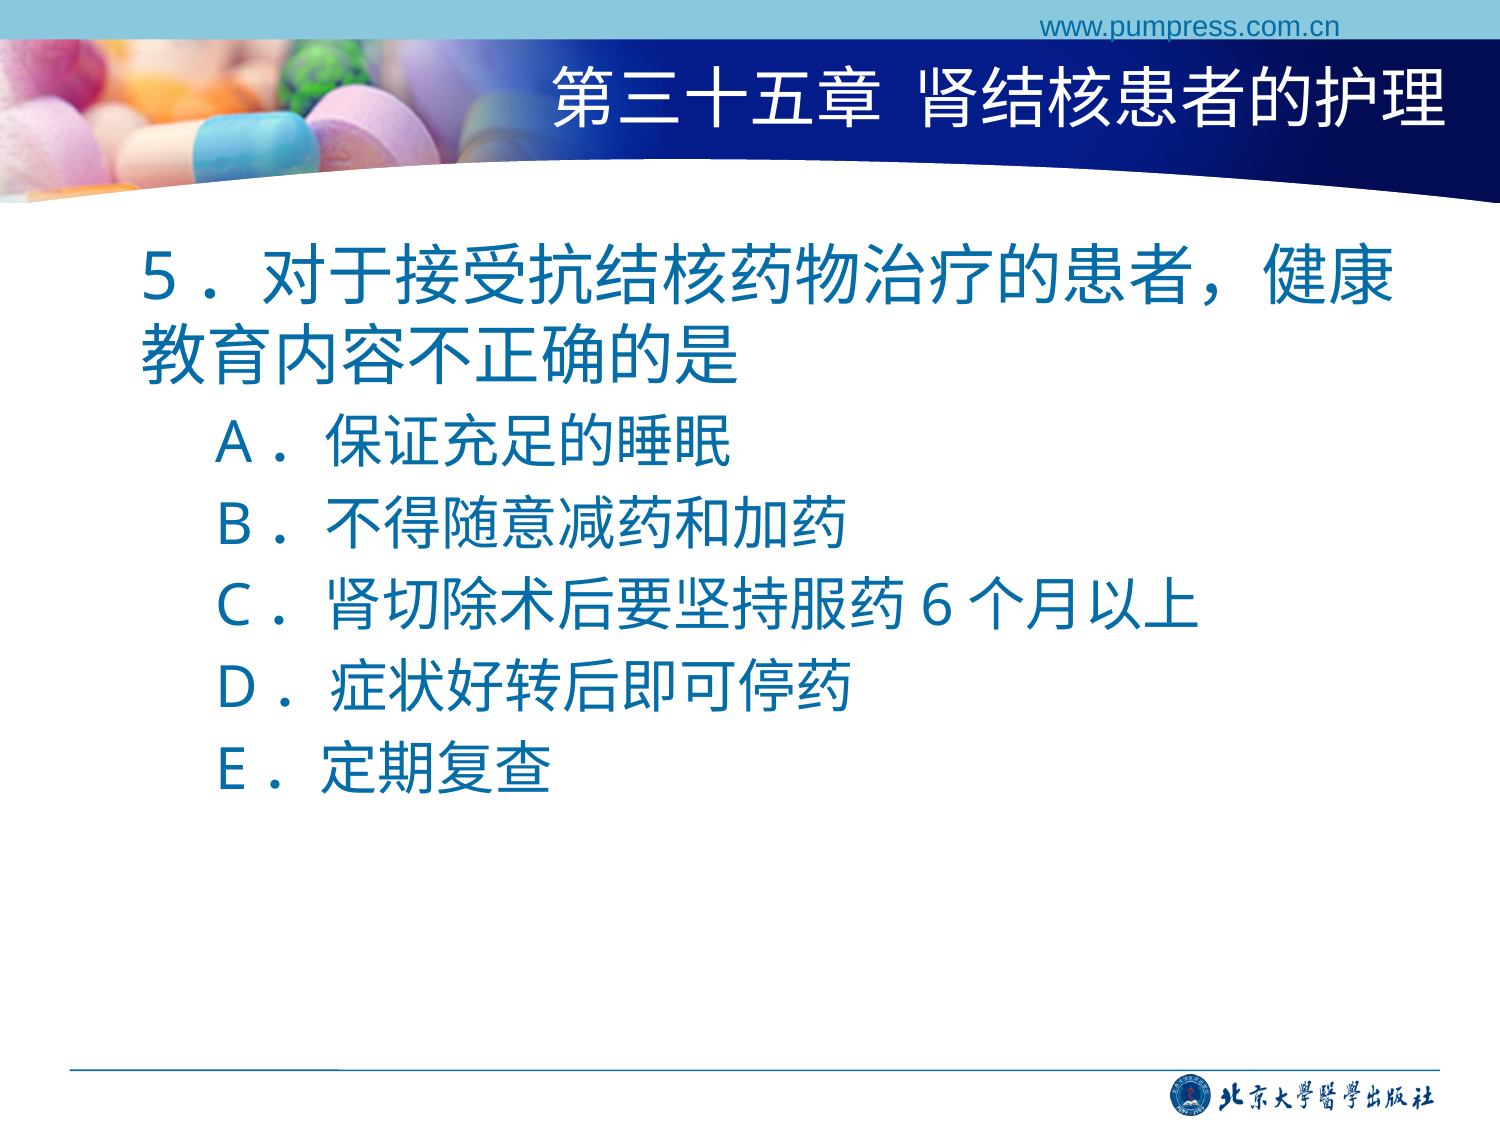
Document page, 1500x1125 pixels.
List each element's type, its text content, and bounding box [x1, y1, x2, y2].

picture [1170, 1074, 1436, 1118]
slide_number www.pumpress.com.cn [1025, 0, 1463, 38]
list 5．对于接受抗结核药物治疗的患者，健康教育内容不正确的是 A．保证充足的睡眠 B．不得随意减药和加药 C．肾切除术后要坚持服药6个月以上 D．症状好转后即可停药 E．定期复查 [49, 224, 1463, 1026]
title 第三十五章 肾结核患者的护理 [137, 49, 1463, 143]
picture [0, 40, 1500, 203]
